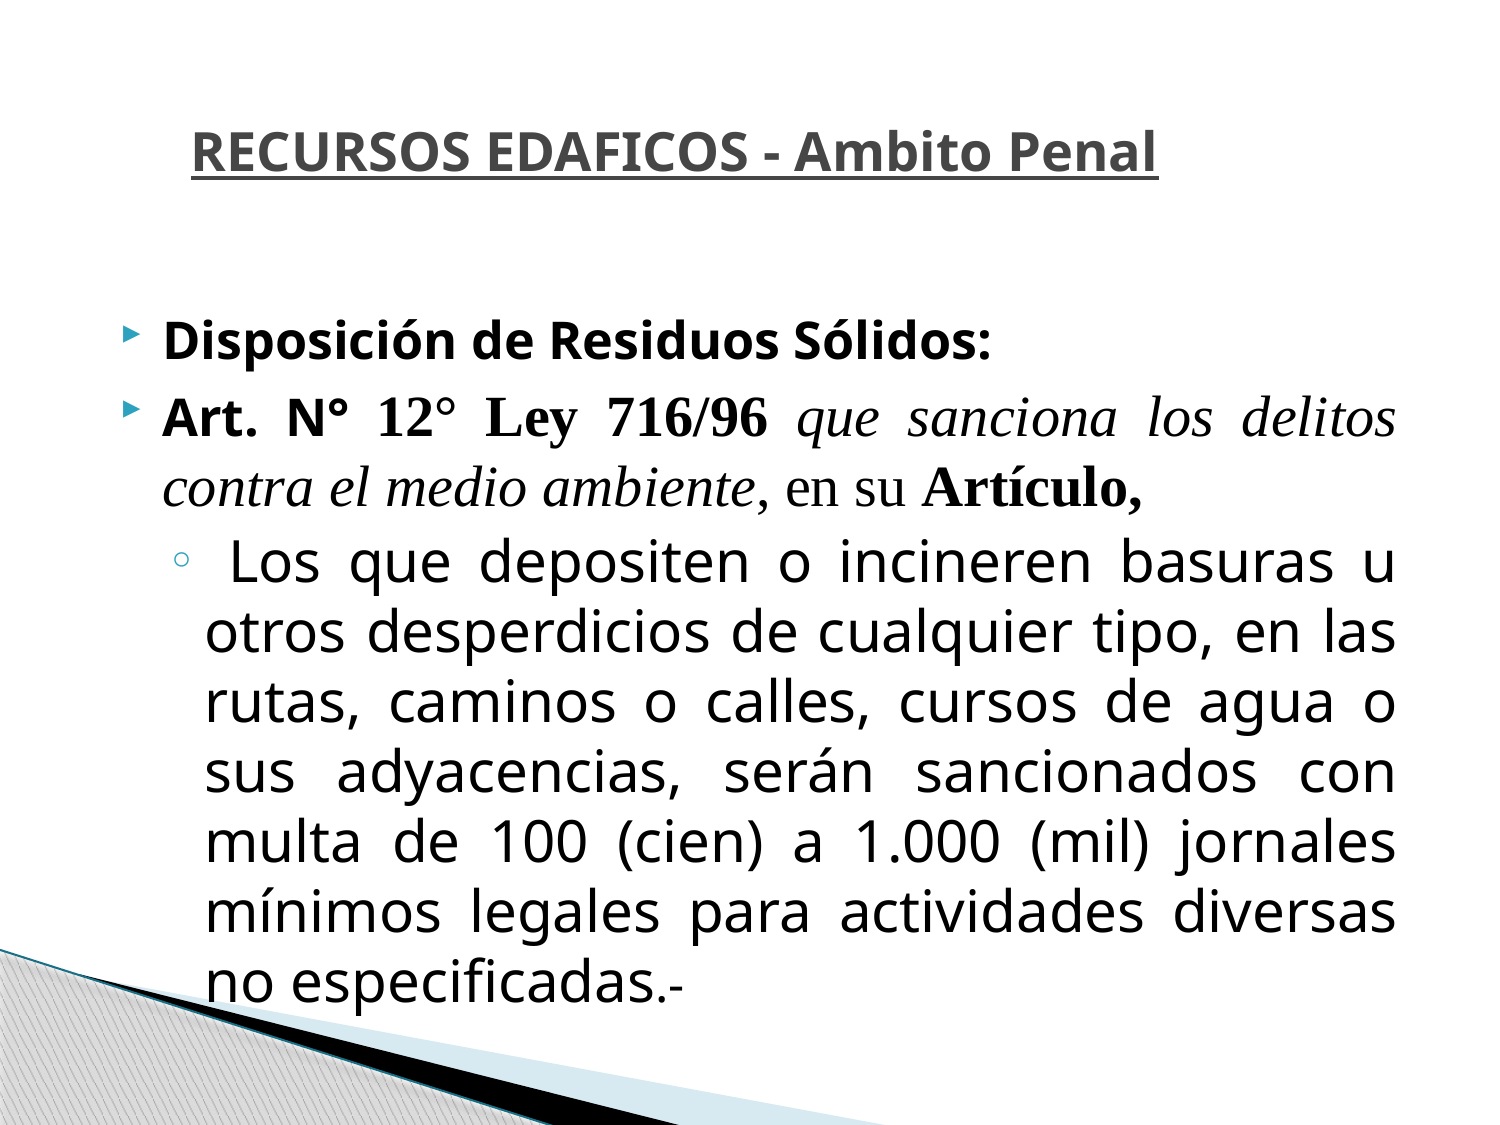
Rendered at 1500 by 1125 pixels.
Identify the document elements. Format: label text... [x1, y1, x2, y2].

title RECURSOS EDAFICOS - Ambito Penal [50, 50, 1300, 250]
list Disposición de Residuos Sólidos: Art. N° 12° Ley 716/96 que sanciona los delitos contra el medio ambiente, en su Artículo, Los que depositen o incineren basuras u otros desperdicios de cualquier tipo, en las rutas, caminos o calles, cursos de agua o sus adyacencias, serán sancionados con multa de 100 (cien) a 1.000 (mil) jornales mínimos legales para actividades diversas no especificadas.- [87, 299, 1413, 1038]
